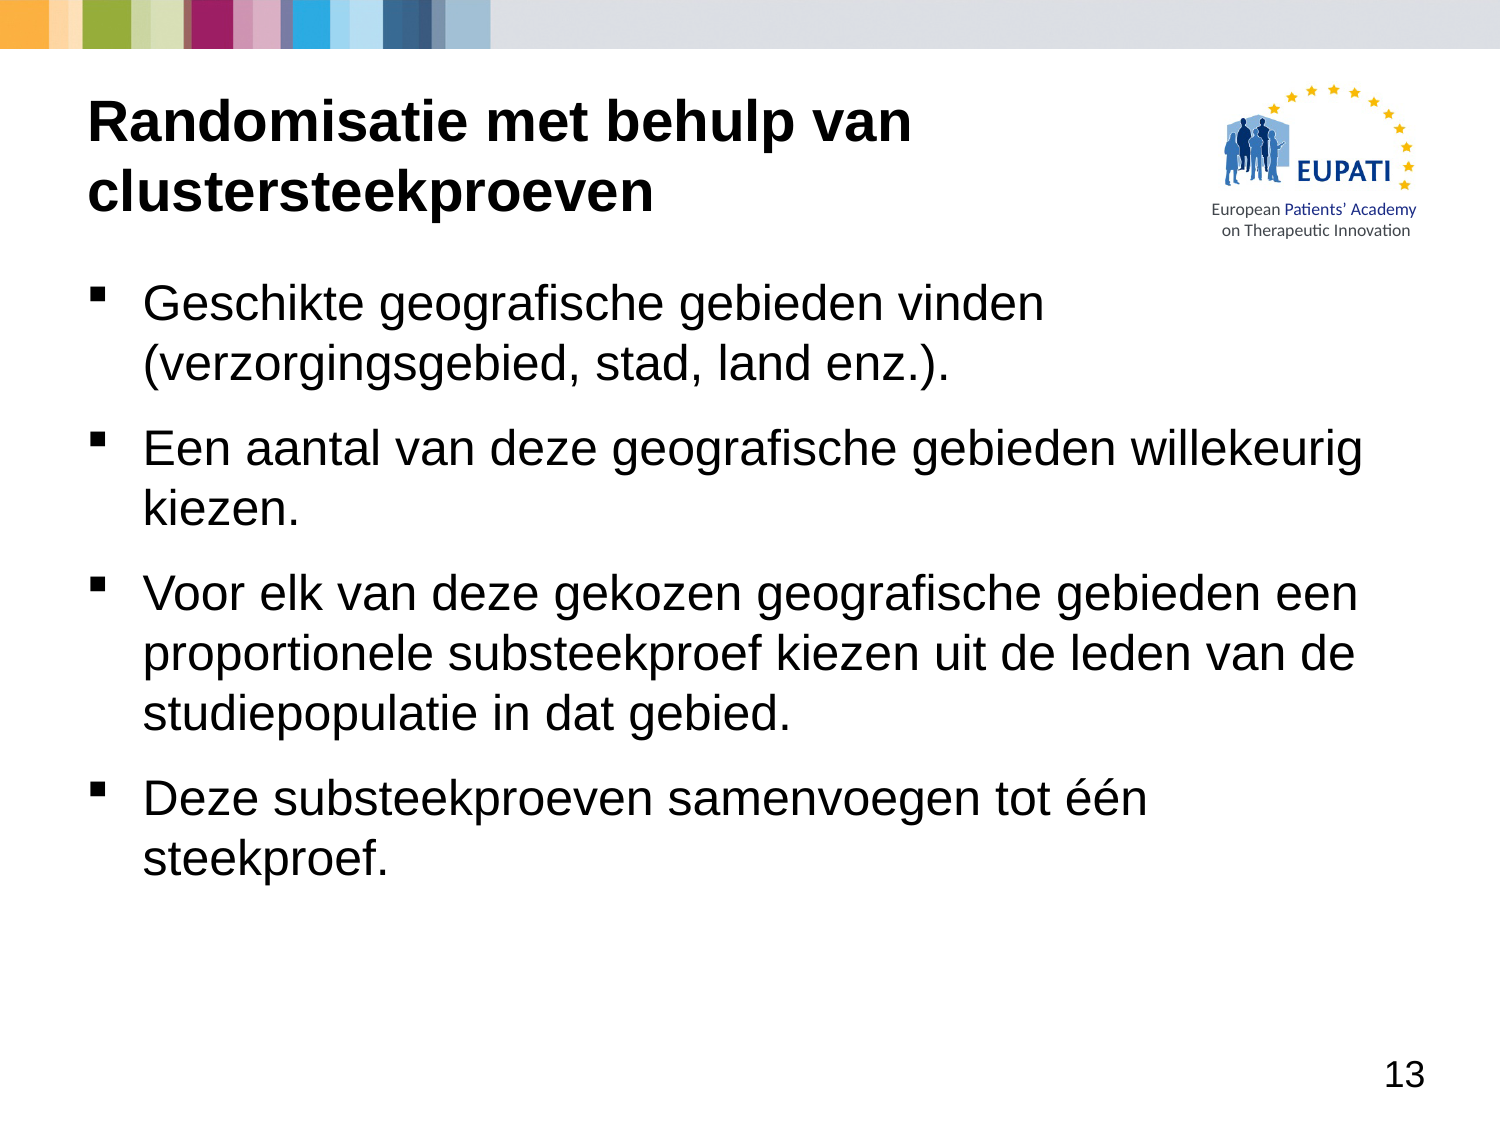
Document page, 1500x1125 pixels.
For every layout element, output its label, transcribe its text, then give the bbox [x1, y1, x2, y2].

title Randomisatie met behulp van clustersteekproeven [72, 75, 1141, 231]
list Geschikte geografische gebieden vinden (verzorgingsgebied, stad, land enz.). Een aantal van deze geografische gebieden willekeurig kiezen. Voor elk van deze gekozen geografische gebieden een proportionele substeekproef kiezen uit de leden van de studiepopulatie in dat gebied. Deze substeekproeven samenvoegen tot één steekproef. [71, 262, 1422, 1005]
picture [0, 0, 1500, 49]
slide_number 13 [1090, 1042, 1441, 1103]
picture [1218, 81, 1420, 191]
